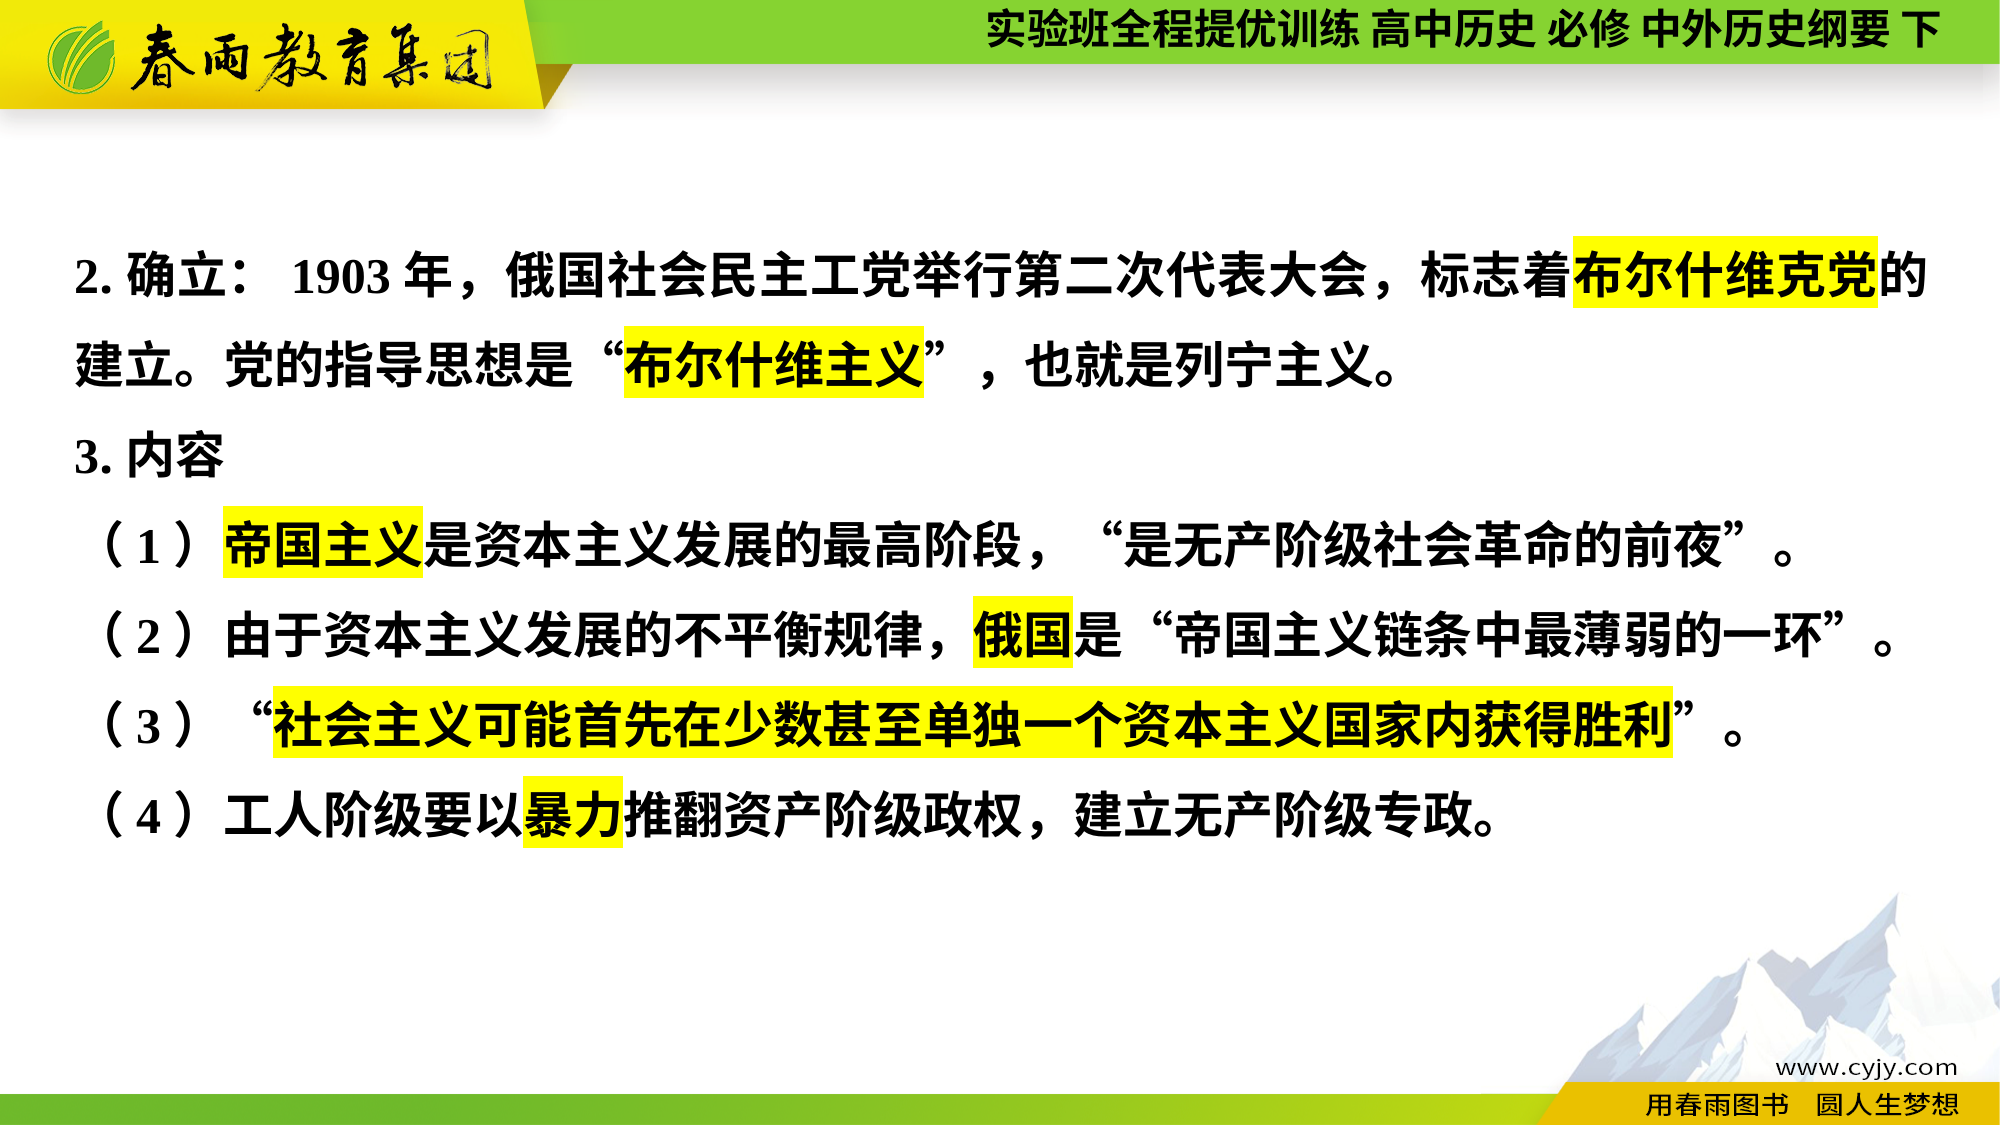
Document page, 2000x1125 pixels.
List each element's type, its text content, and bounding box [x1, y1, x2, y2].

list 2.确立：1903年，俄国社会民主工党举行第二次代表大会，标志着布尔什维克党的建立。党的指导思想是“布尔什维主义”，也就是列宁主义。 3.内容 （1）帝国主义是资本主义发展的最高阶段，“是无产阶级社会革命的前夜”。 （2）由于资本主义发展的不平衡规律，俄国是“帝国主义链条中最薄弱的一环”。 （3）“社会主义可能首先在少数甚至单独一个资本主义国家内获得胜利”。 （4）工人阶级要以暴力推翻资产阶级政权，建立无产阶级专政。 [59, 206, 1944, 858]
picture [0, 0, 2000, 1125]
